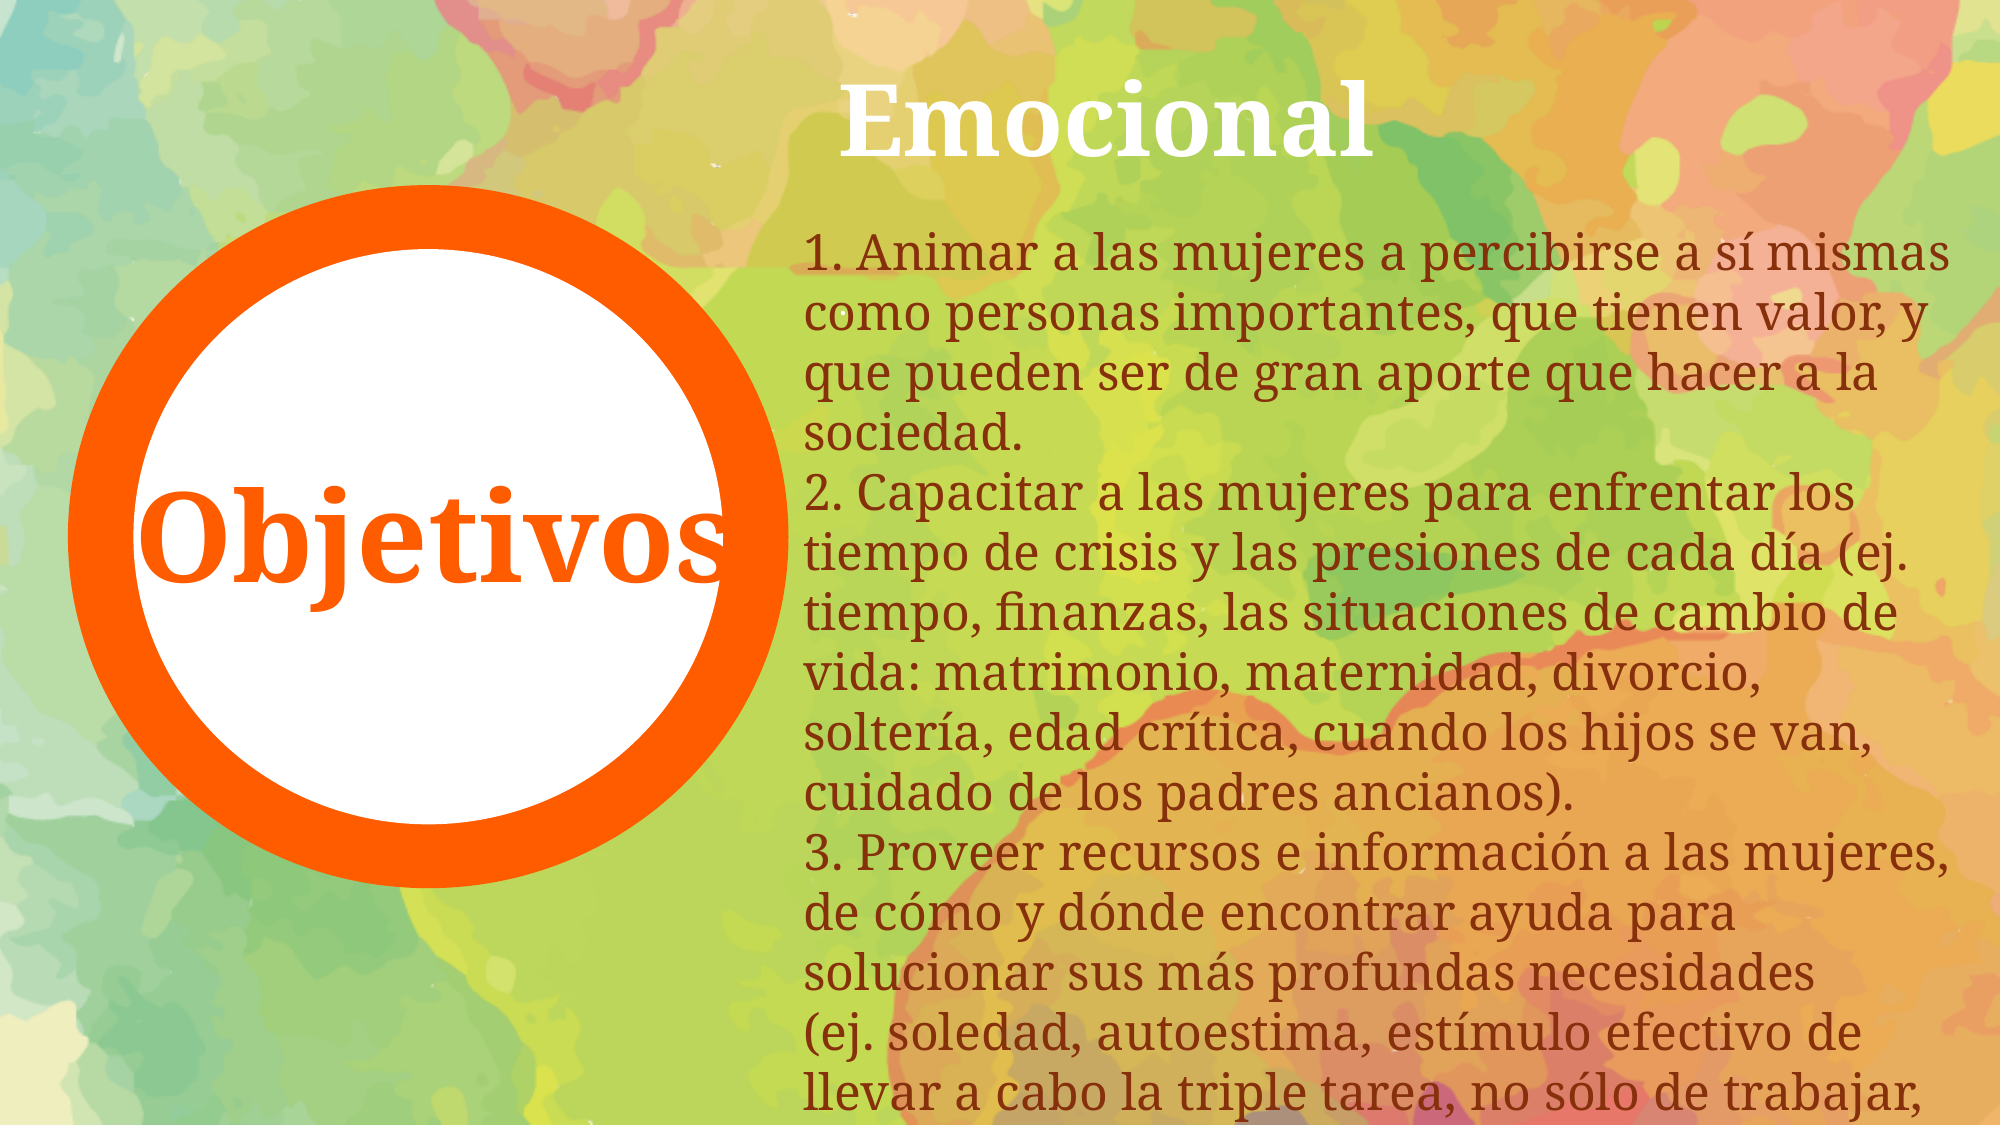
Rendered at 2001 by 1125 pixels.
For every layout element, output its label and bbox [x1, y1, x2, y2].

picture [0, 0, 2000, 1125]
text_box [67, 185, 789, 889]
